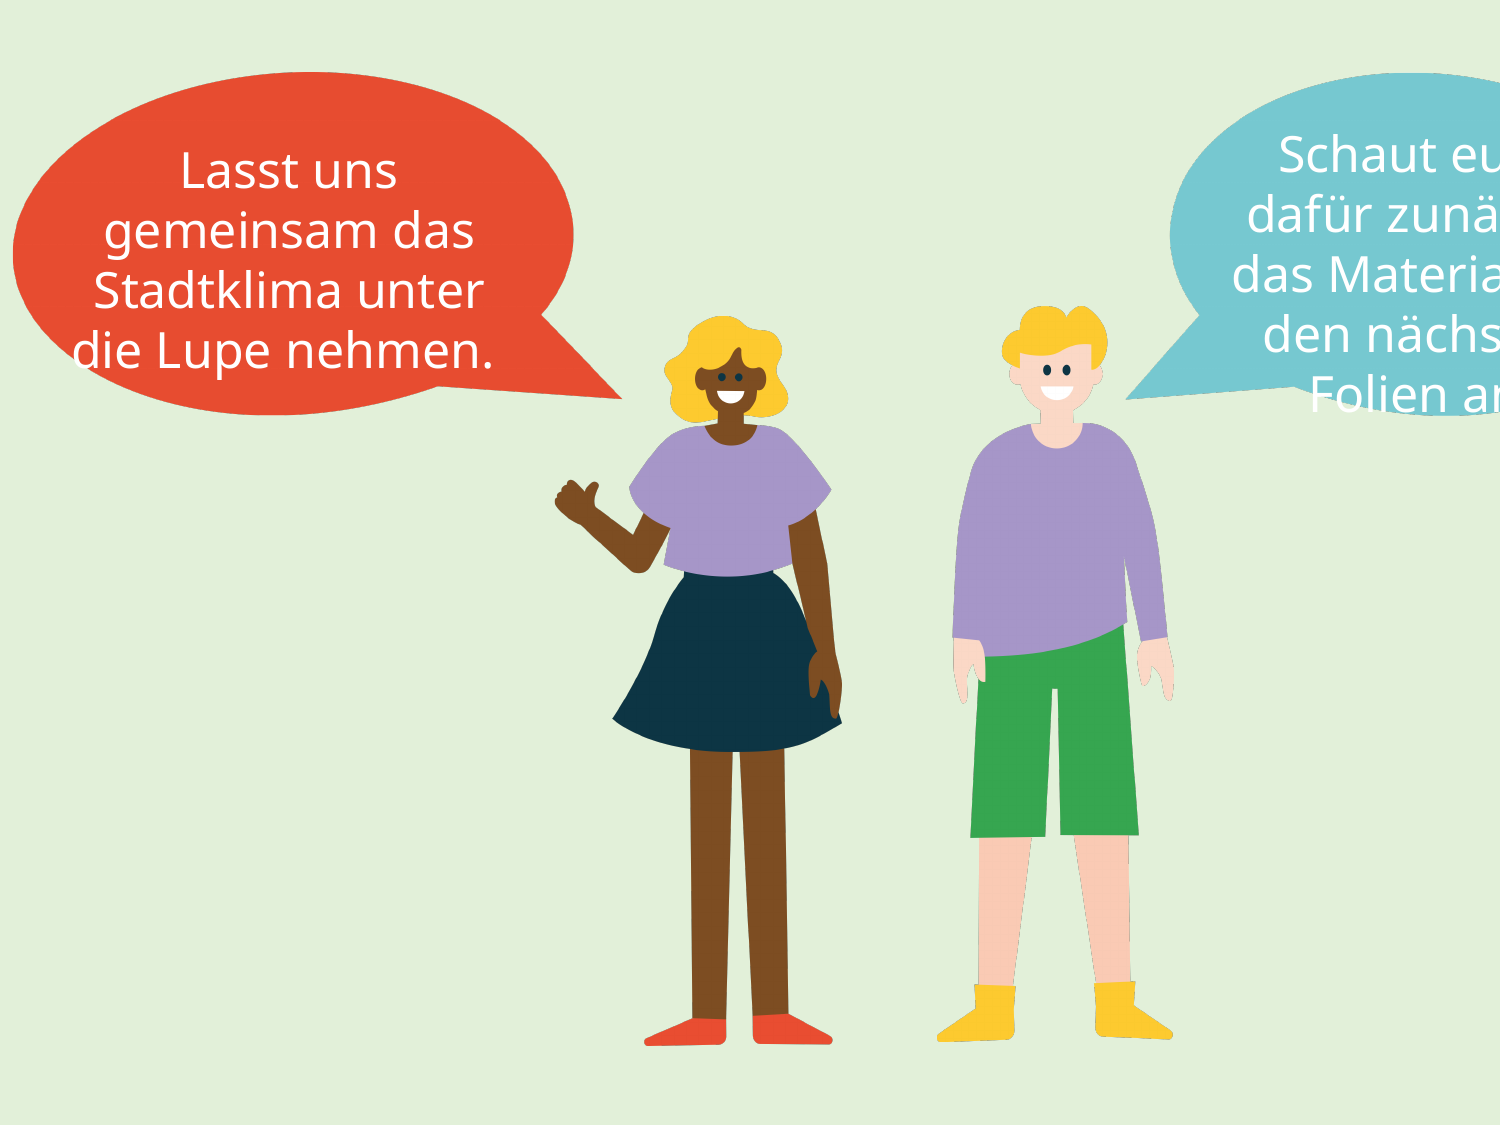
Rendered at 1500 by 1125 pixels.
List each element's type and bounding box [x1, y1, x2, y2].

picture [906, 58, 1500, 1063]
picture [0, 58, 872, 1063]
